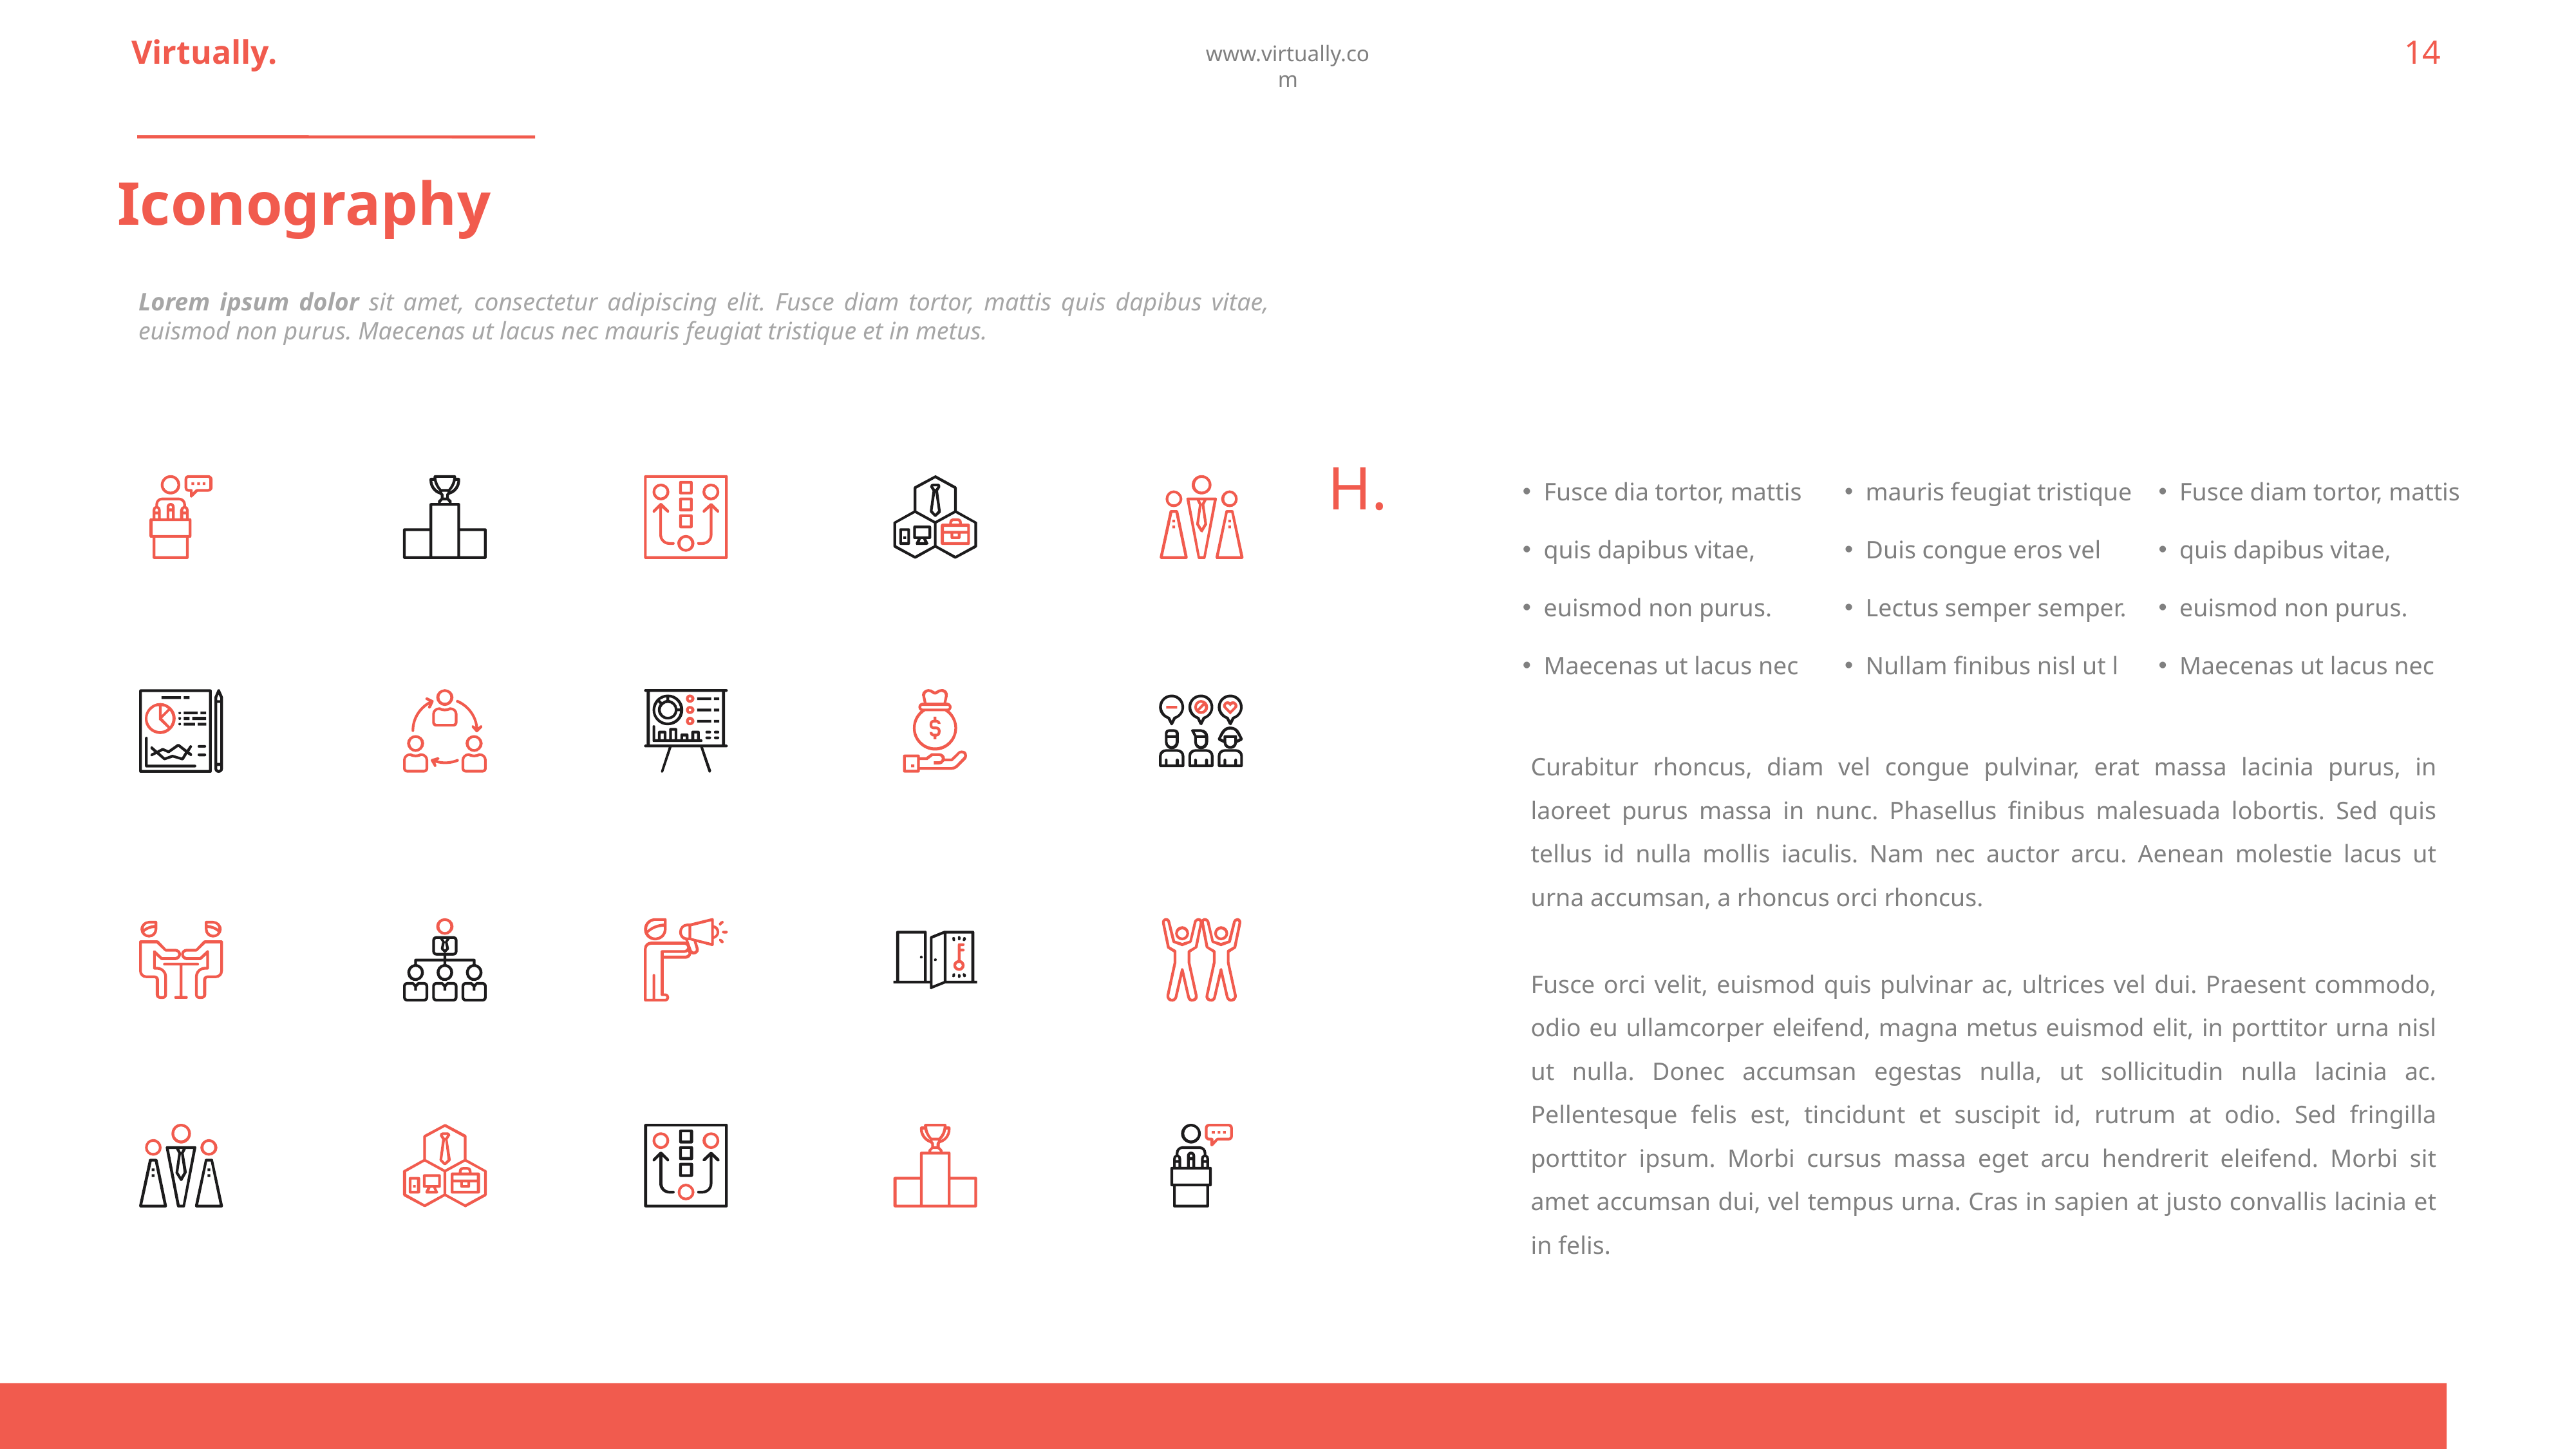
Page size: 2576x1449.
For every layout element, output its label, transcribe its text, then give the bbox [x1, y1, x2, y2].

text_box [1161, 917, 1242, 1003]
text_box [893, 1124, 977, 1208]
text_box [1158, 694, 1245, 768]
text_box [138, 920, 223, 999]
text_box Fusce dia tortor, mattis quis dapibus vitae, euismod non purus. Maecenas ut lacus nec [1513, 442, 1835, 685]
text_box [149, 475, 213, 560]
text_box [0, 1383, 2447, 1449]
text_box www.virtually.com [1187, 35, 1389, 97]
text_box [1170, 1123, 1234, 1208]
text_box Fusce diam tortor, mattis quis dapibus vitae, euismod non purus. Maecenas ut lacus nec [2148, 442, 2471, 685]
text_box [644, 475, 728, 560]
text_box Curabitur rhoncus, diam vel congue pulvinar, erat massa lacinia purus, in laoreet purus massa in nunc. Phasellus finibus malesuada lobortis. Sed quis tellus id nulla mollis iaculis. Nam nec auctor arcu. Aenean molestie lacus ut urna accumsan, a rhoncus orci rhoncus. Fusce orci velit, euismod quis pulvinar ac, ultrices vel dui. Praesent commodo, odio eu ullamcorper eleifend, magna metus euismod elit, in porttitor urna nisl ut nulla. Donec accumsan egestas nulla, ut sollicitudin nulla lacinia ac. Pellentesque felis est, tincidunt et suscipit id, rutrum at odio. Sed fringilla porttitor ipsum. Morbi cursus massa eget arcu hendrerit eleifend. Morbi sit amet accumsan dui, vel tempus urna. Cras in sapien at justo convallis lacinia et in felis. [1521, 732, 2447, 1224]
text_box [402, 688, 487, 773]
text_box Virtually. [131, 32, 277, 71]
text_box H. [1328, 450, 1409, 522]
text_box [644, 1123, 728, 1208]
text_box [402, 918, 487, 1002]
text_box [1160, 475, 1244, 560]
text_box Iconography [117, 166, 491, 237]
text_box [893, 475, 977, 560]
text_box [402, 475, 487, 559]
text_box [893, 931, 977, 990]
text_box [903, 688, 968, 773]
text_box mauris feugiat tristique Duis congue eros vel Lectus semper semper. Nullam finibus nisl ut l [1835, 442, 2148, 685]
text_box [644, 918, 728, 1002]
text_box 14 [2404, 32, 2441, 71]
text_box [138, 688, 223, 773]
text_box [402, 1123, 487, 1208]
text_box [138, 1123, 223, 1208]
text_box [644, 688, 728, 773]
text_box Lorem ipsum dolor sit amet, consectetur adipiscing elit. Fusce diam tortor, mattis quis dapibus vitae, euismod non purus. Maecenas ut lacus nec mauris feugiat tristique et in metus. [129, 281, 1280, 350]
